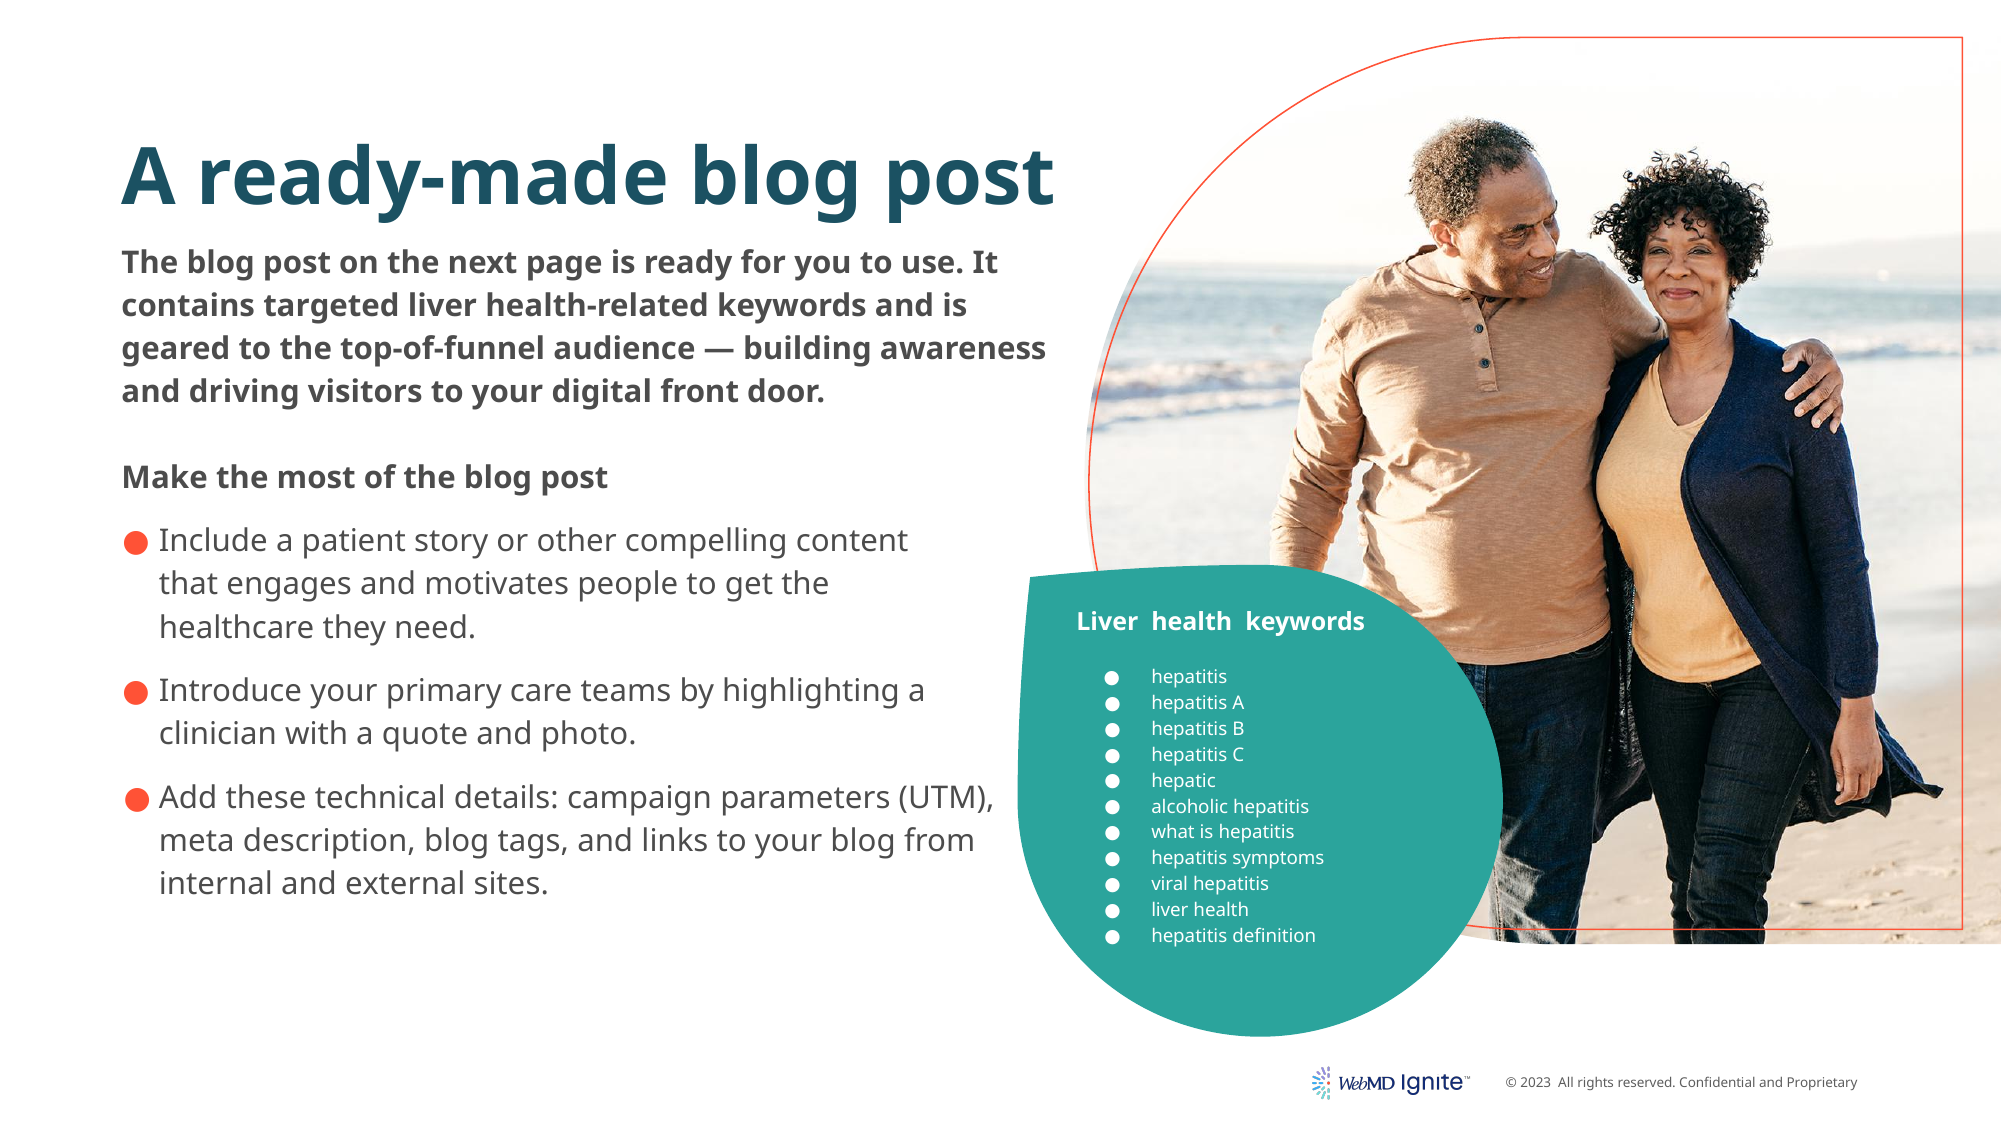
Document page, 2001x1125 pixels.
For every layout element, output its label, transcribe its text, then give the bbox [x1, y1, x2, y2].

text_box Liver health keywords hepatitis hepatitis A hepatitis B hepatitis C hepatic alcoholic hepatitis what is hepatitis hepatitis symptoms viral hepatitis liver health hepatitis definition [1061, 590, 1503, 962]
picture [1084, 11, 2001, 945]
list Make the most of the blog post Include a patient story or other compelling content that engages and motivates people to get the healthcare they need. Introduce your primary care teams by highlighting a clinician with a quote and photo. Add these technical details: campaign parameters (UTM), meta description, blog tags, and links to your blog from internal and external sites. [121, 882, 1018, 1097]
picture [1308, 1063, 1474, 1103]
title A ready-made blog post [121, 11, 1082, 229]
list The blog post on the next page is ready for you to use. It contains targeted liver health-related keywords and is geared to the top-of-funnel audience — building awareness and driving visitors to your digital front door. [121, 229, 1079, 882]
text_box [1083, 962, 1438, 1037]
text_box [1017, 572, 1079, 936]
